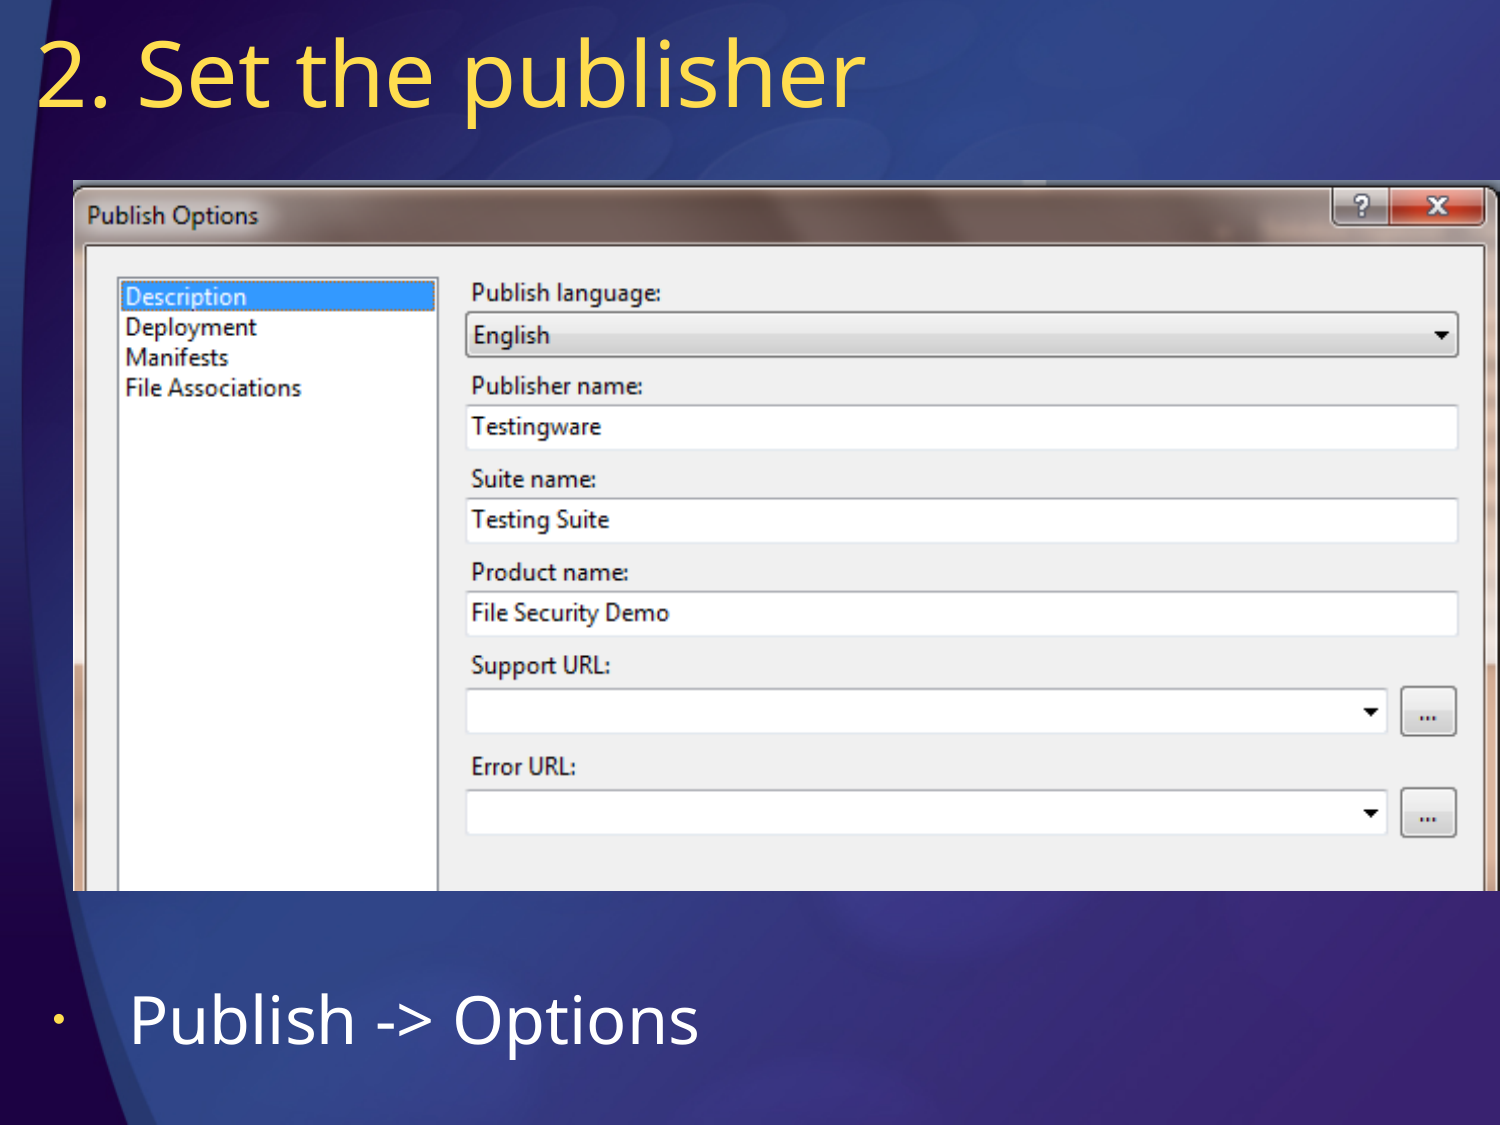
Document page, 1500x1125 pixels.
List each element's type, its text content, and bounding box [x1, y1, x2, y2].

picture [0, 0, 1500, 1125]
title 2. Set the publisher [20, 20, 1477, 136]
list Publish -> Options [37, 979, 1500, 1068]
